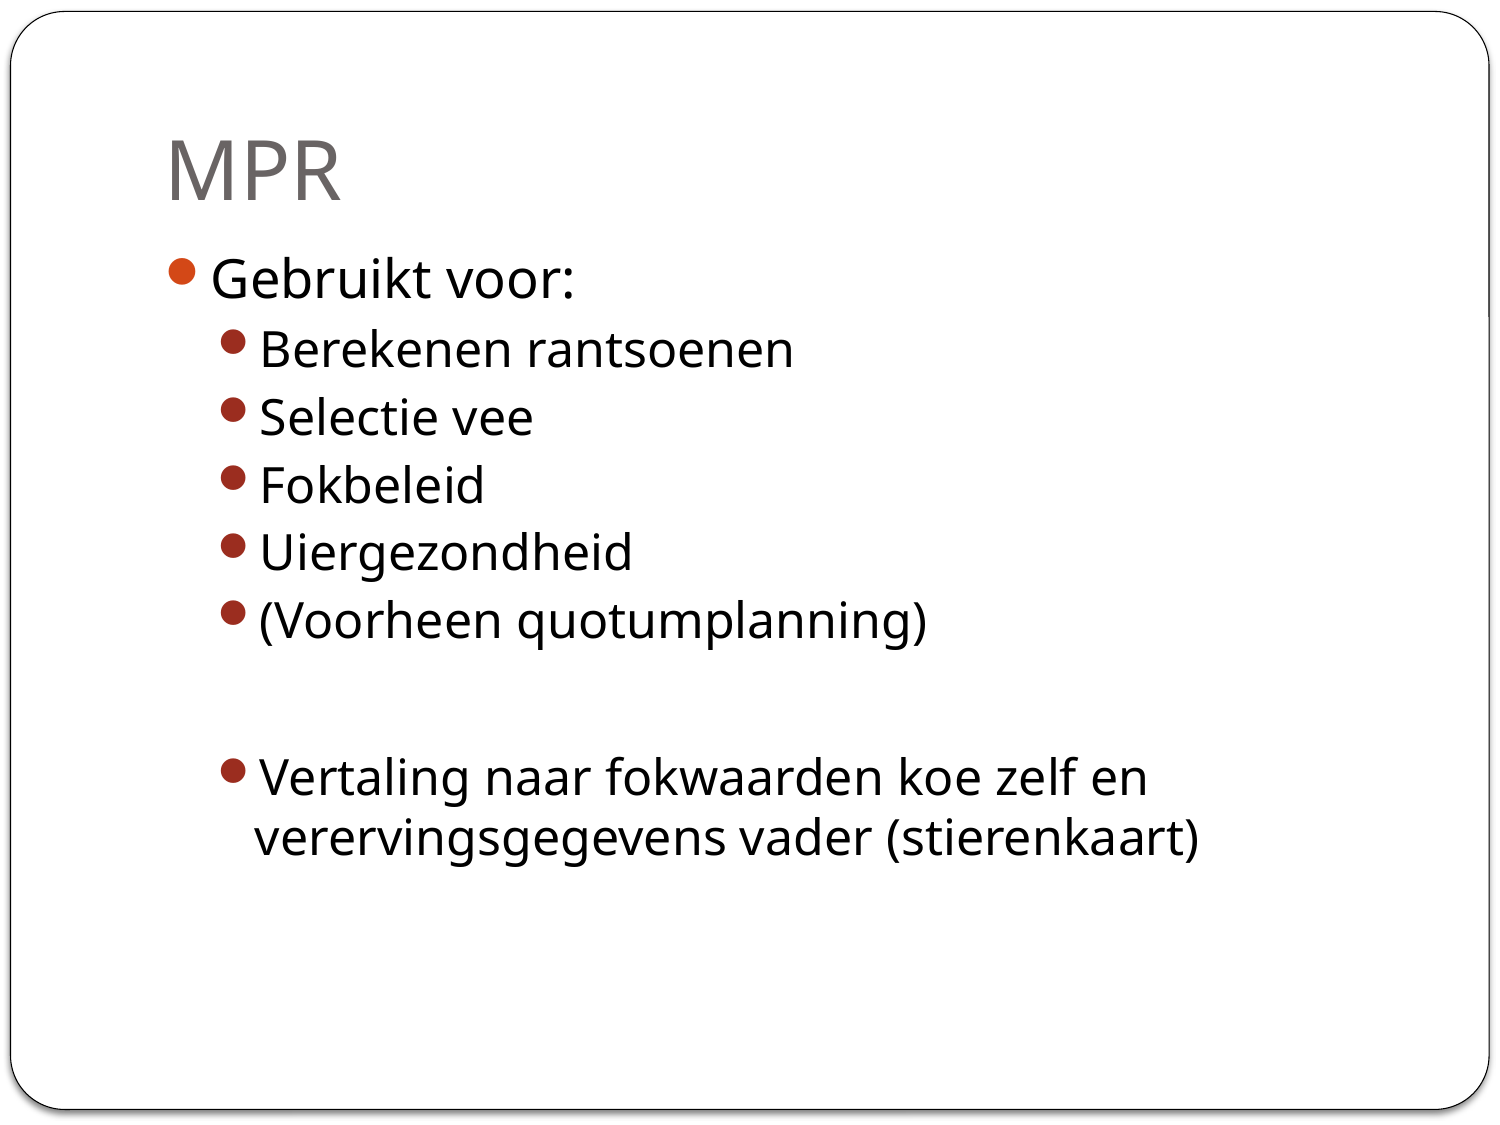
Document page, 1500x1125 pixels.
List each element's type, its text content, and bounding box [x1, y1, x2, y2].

title MPR [150, 45, 1425, 233]
list Gebruikt voor: Berekenen rantsoenen Selectie vee Fokbeleid Uiergezondheid (Voorheen quotumplanning) Vertaling naar fokwaarden koe zelf en verervingsgegevens vader (stierenkaart) [150, 237, 1425, 988]
